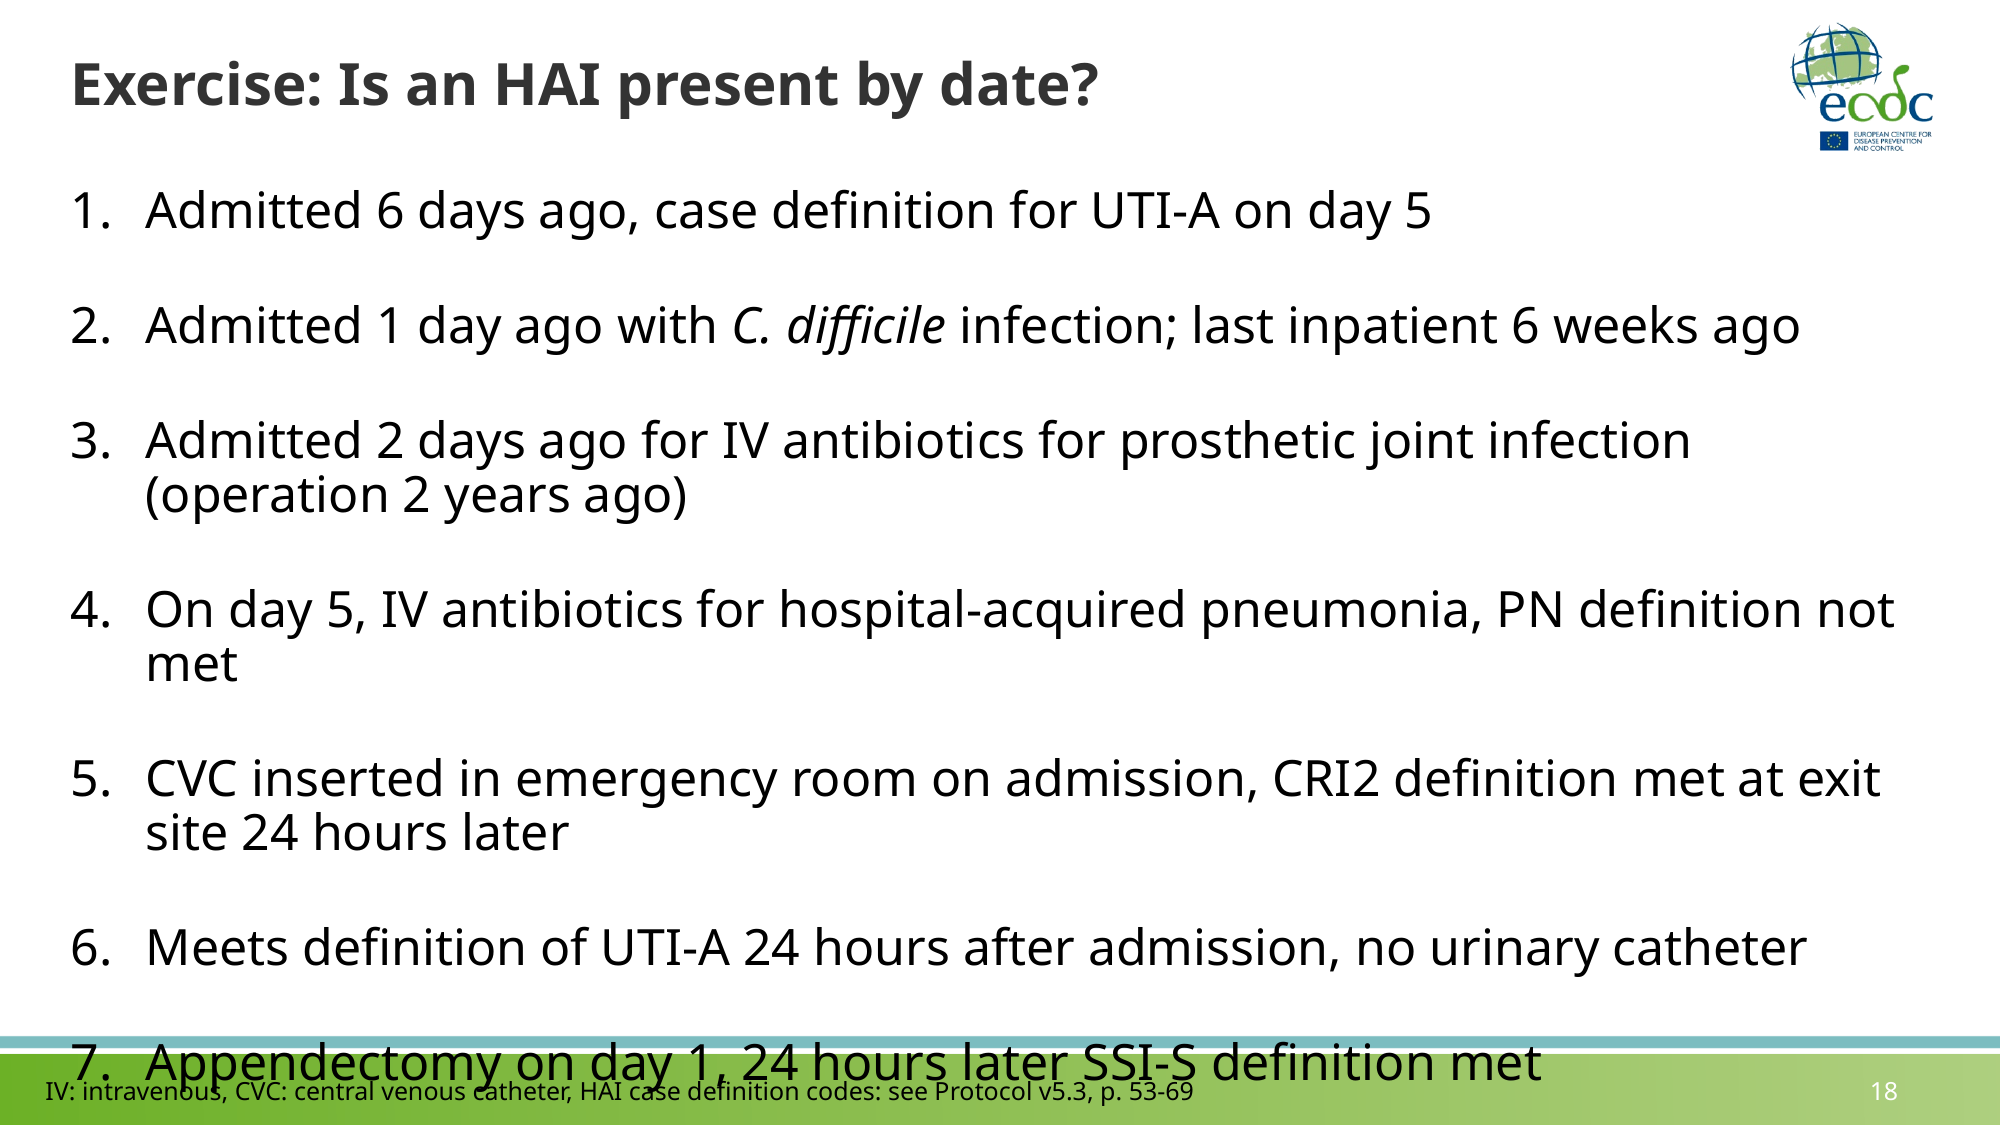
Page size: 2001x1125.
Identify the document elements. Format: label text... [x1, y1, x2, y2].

list Admitted 6 days ago, case definition for UTI-A on day 5 Admitted 1 day ago with C. difficile infection; last inpatient 6 weeks ago Admitted 2 days ago for IV antibiotics for prosthetic joint infection (operation 2 years ago) On day 5, IV antibiotics for hospital-acquired pneumonia, PN definition not met CVC inserted in emergency room on admission, CRI2 definition met at exit site 24 hours later Meets definition of UTI-A 24 hours after admission, no urinary catheter Appendectomy on day 1, 24 hours later SSI-S definition met [70, 184, 1936, 1025]
title Exercise: Is an HAI present by date? [70, 54, 1764, 184]
picture [0, 0, 2000, 1125]
slide_number 18 [1494, 1062, 1914, 1123]
text_box IV: intravenous, CVC: central venous catheter, HAI case definition codes: see Protocol v5.3, p. 53-69 [30, 1071, 1309, 1114]
